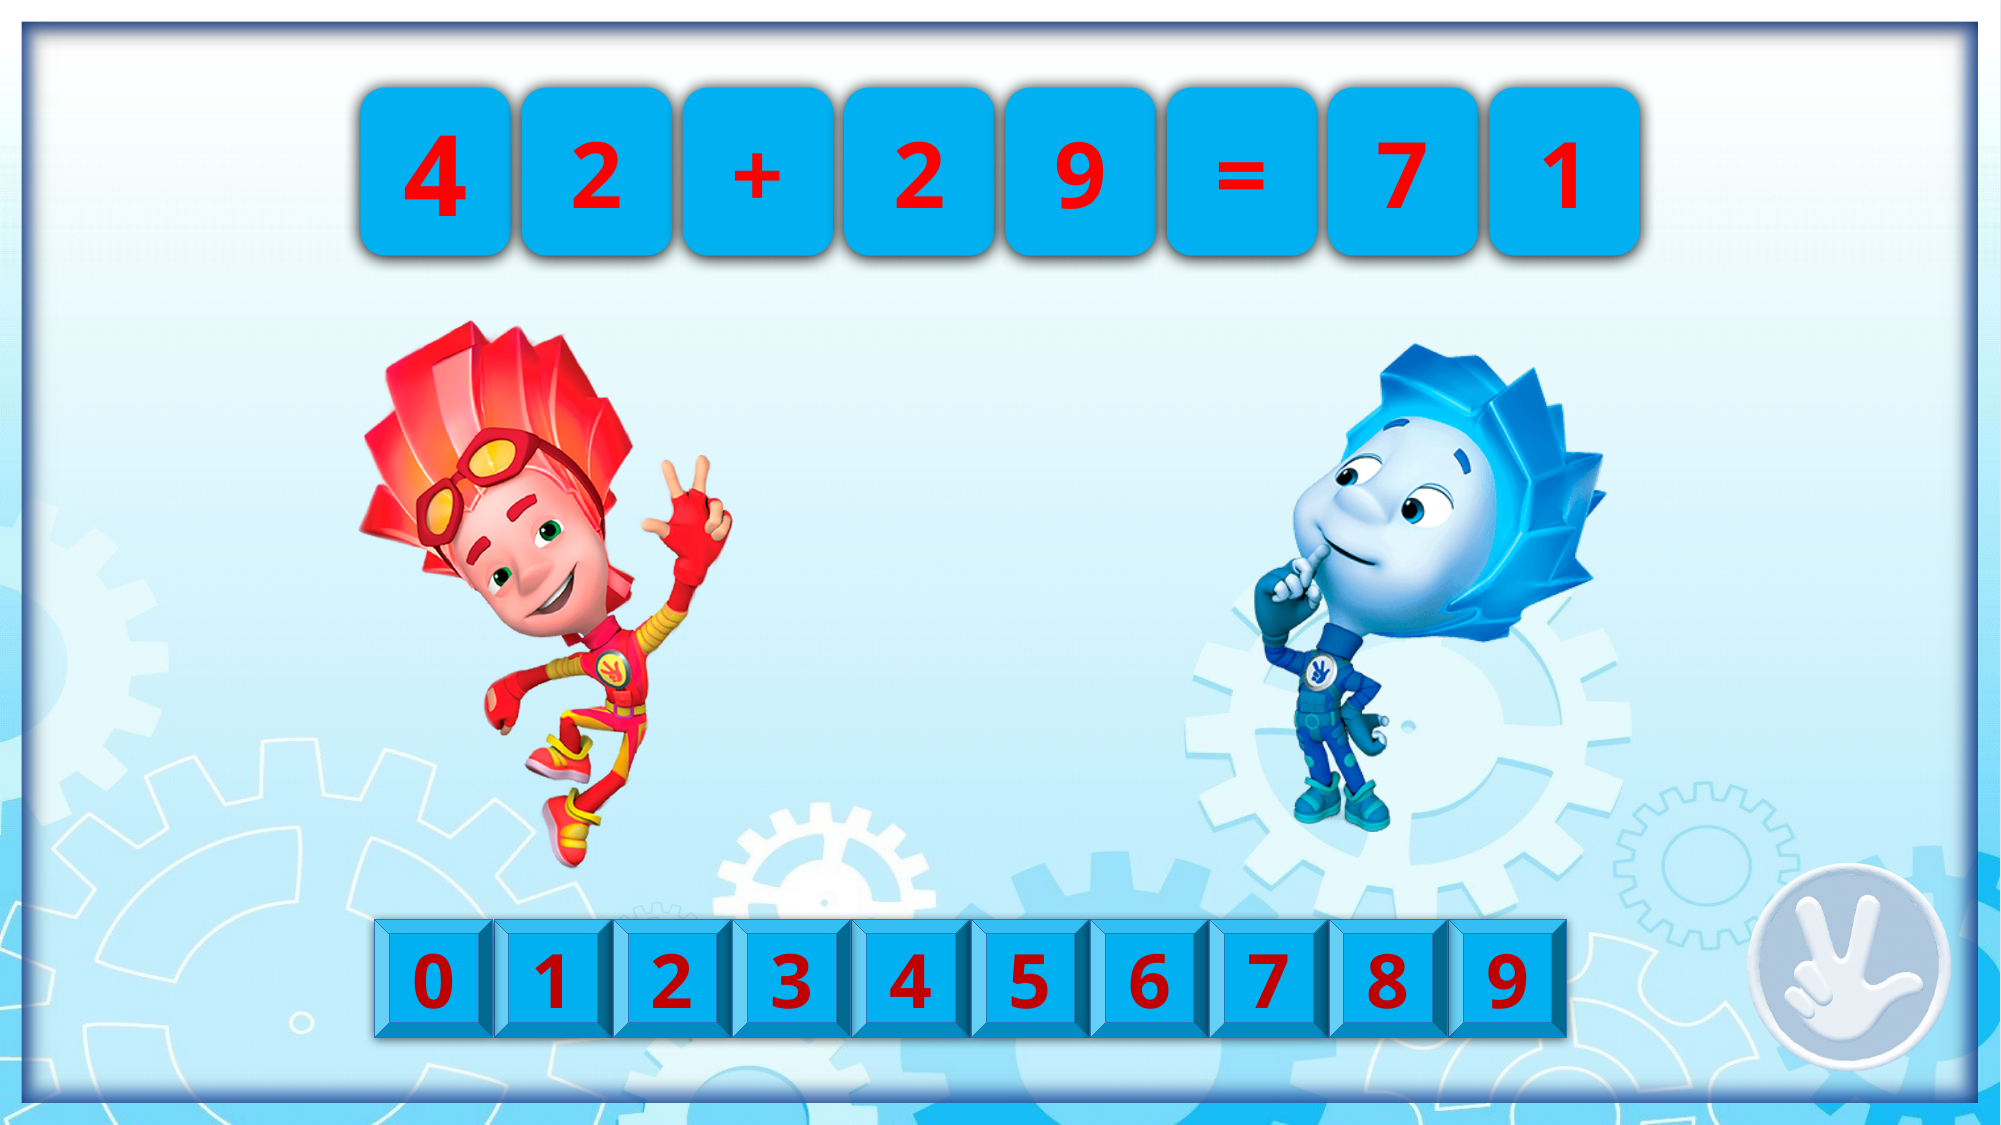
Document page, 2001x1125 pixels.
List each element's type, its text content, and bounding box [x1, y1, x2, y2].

text_box 9 [1005, 87, 1154, 256]
text_box 3 [732, 919, 851, 1038]
text_box 6 [1090, 919, 1204, 1038]
text_box = [1166, 87, 1316, 256]
picture [0, 0, 2000, 1125]
text_box 1 [1489, 87, 1640, 256]
text_box 2 [521, 87, 671, 256]
text_box 2 [613, 919, 727, 1038]
text_box [503, 909, 604, 1059]
text_box 7 [1328, 87, 1477, 256]
text_box [1218, 892, 1319, 1042]
text_box 4 [360, 87, 509, 256]
text_box 5 [971, 919, 1085, 1038]
text_box 9 [1454, 919, 1567, 1038]
text_box 0 [374, 919, 493, 1038]
text_box + [682, 87, 832, 256]
text_box 4 [858, 926, 963, 1032]
text_box 8 [1329, 919, 1448, 1038]
text_box 2 [844, 87, 993, 256]
